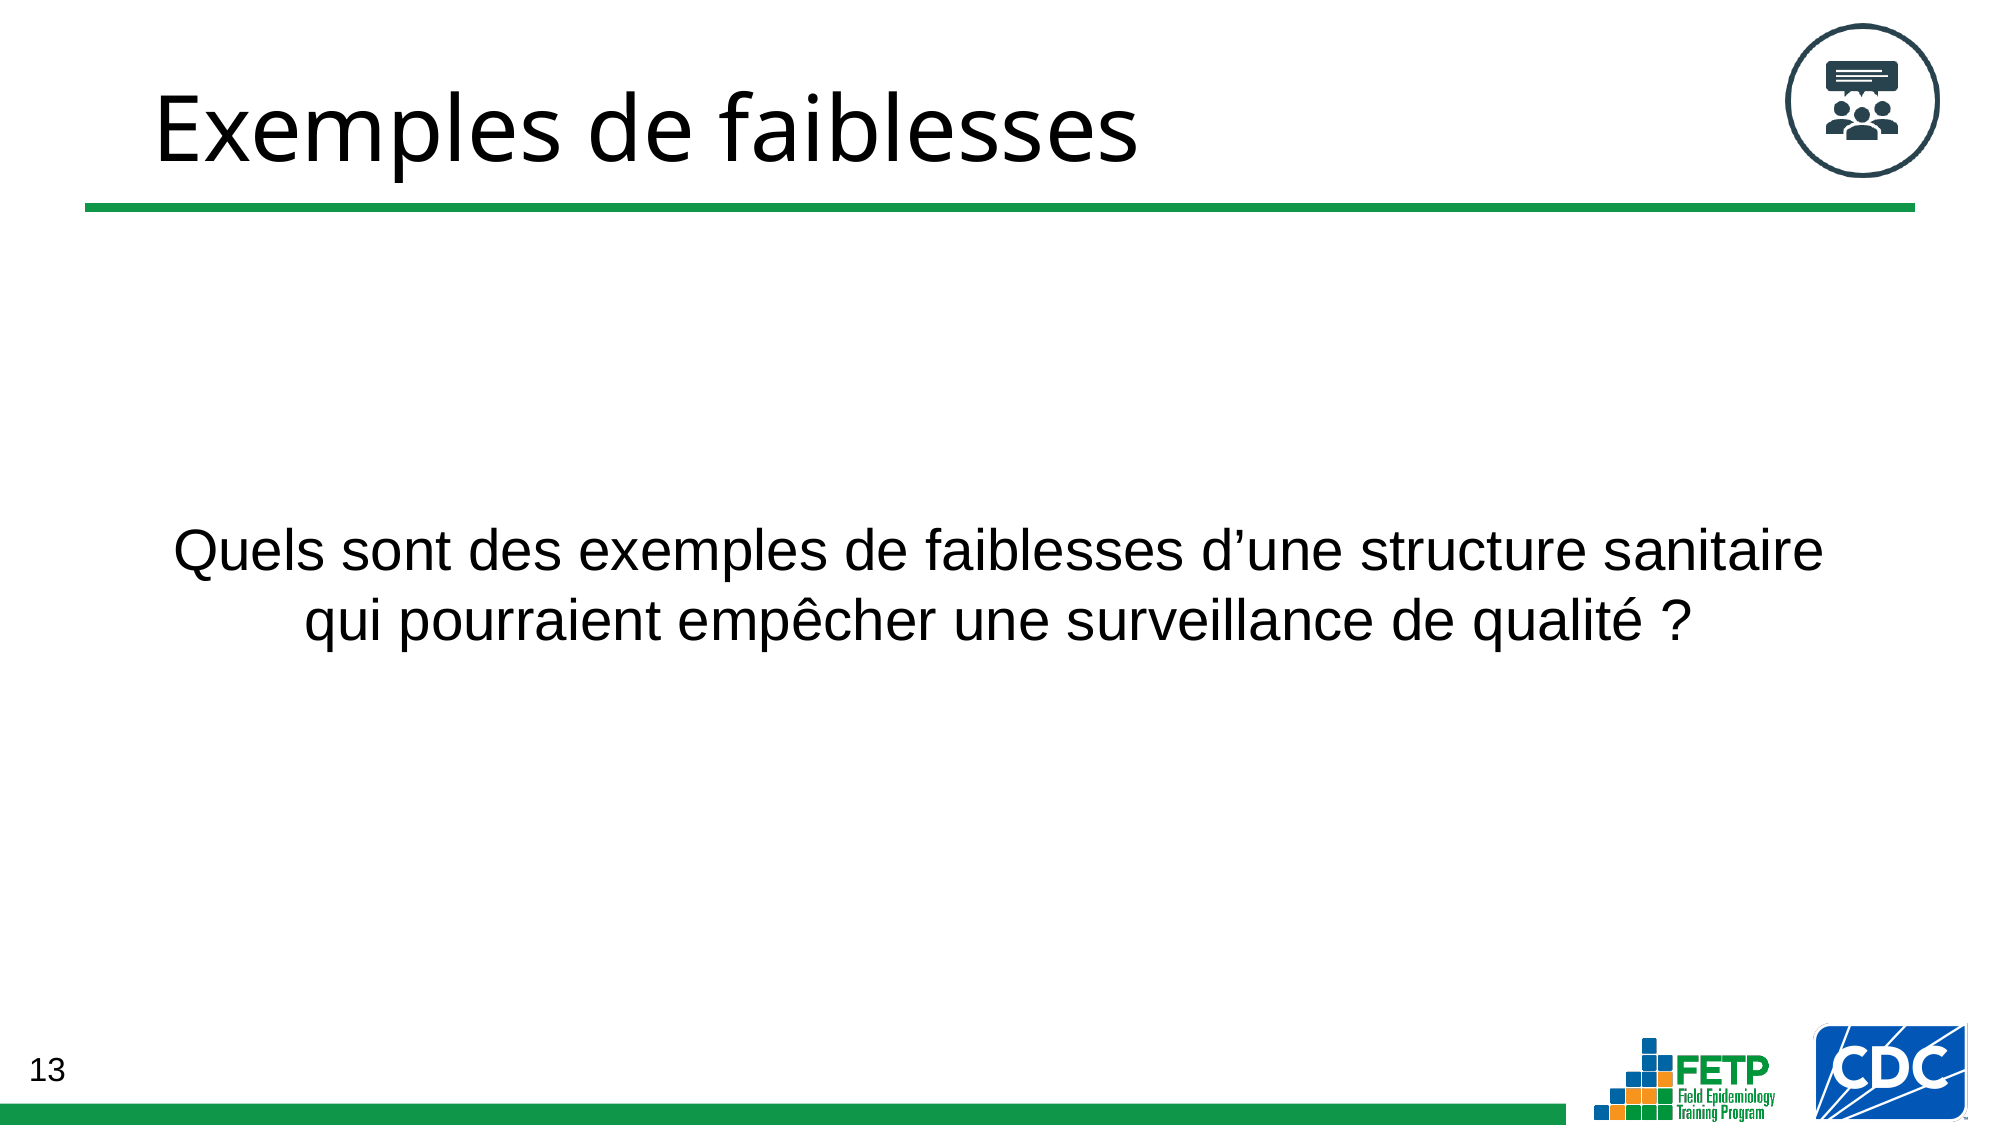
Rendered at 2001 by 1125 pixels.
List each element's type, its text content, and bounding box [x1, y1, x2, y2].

picture [1594, 1038, 1775, 1122]
list Quels sont des exemples de faiblesses d’une structure sanitaire qui pourraient empêcher une surveillance de qualité ? [137, 242, 1863, 922]
picture [1785, 23, 1940, 178]
picture [1813, 1023, 1968, 1122]
title Exemples de faiblesses [137, 75, 1738, 207]
